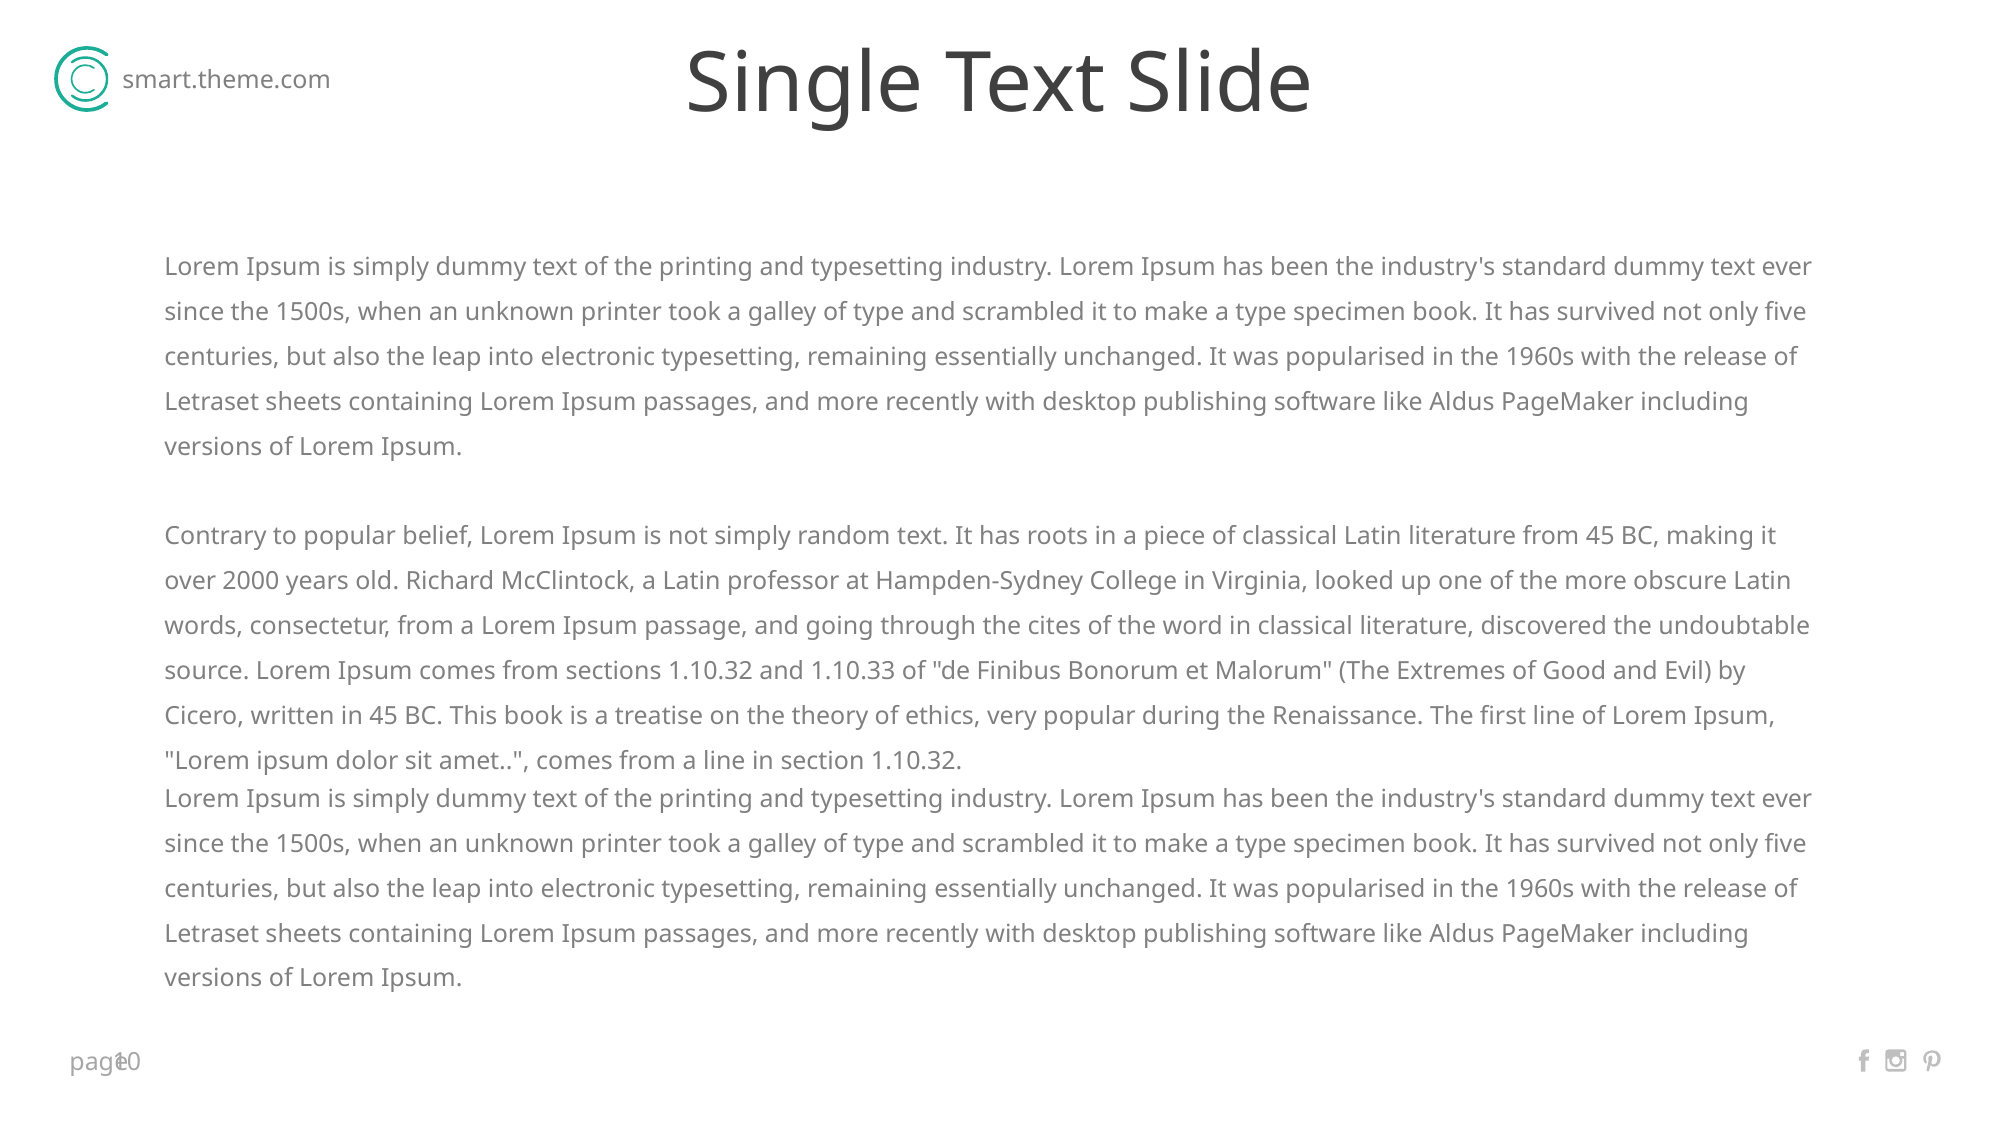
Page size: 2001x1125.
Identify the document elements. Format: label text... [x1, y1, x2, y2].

text_box Lorem Ipsum is simply dummy text of the printing and typesetting industry. Lorem Ipsum has been the industry's standard dummy text ever since the 1500s, when an unknown printer took a galley of type and scrambled it to make a type specimen book. It has survived not only five centuries, but also the leap into electronic typesetting, remaining essentially unchanged. It was popularised in the 1960s with the release of Letraset sheets containing Lorem Ipsum passages, and more recently with desktop publishing software like Aldus PageMaker including versions of Lorem Ipsum. Contrary to popular belief, Lorem Ipsum is not simply random text. It has roots in a piece of classical Latin literature from 45 BC, making it over 2000 years old. Richard McClintock, a Latin professor at Hampden-Sydney College in Virginia, looked up one of the more obscure Latin words, consectetur, from a Lorem Ipsum passage, and going through the cites of the word in classical literature, discovered the undoubtable source. Lorem Ipsum comes from sections 1.10.32 and 1.10.33 of "de Finibus Bonorum et Malorum" (The Extremes of Good and Evil) by Cicero, written in 45 BC. This book is a treatise on the theory of ethics, very popular during the Renaissance. The first line of Lorem Ipsum, "Lorem ipsum dolor sit amet..", comes from a line in section 1.10.32. [164, 235, 1825, 767]
text_box Single Text Slide [670, 20, 1330, 136]
text_box Lorem Ipsum is simply dummy text of the printing and typesetting industry. Lorem Ipsum has been the industry's standard dummy text ever since the 1500s, when an unknown printer took a galley of type and scrambled it to make a type specimen book. It has survived not only five centuries, but also the leap into electronic typesetting, remaining essentially unchanged. It was popularised in the 1960s with the release of Letraset sheets containing Lorem Ipsum passages, and more recently with desktop publishing software like Aldus PageMaker including versions of Lorem Ipsum. [164, 767, 1825, 992]
